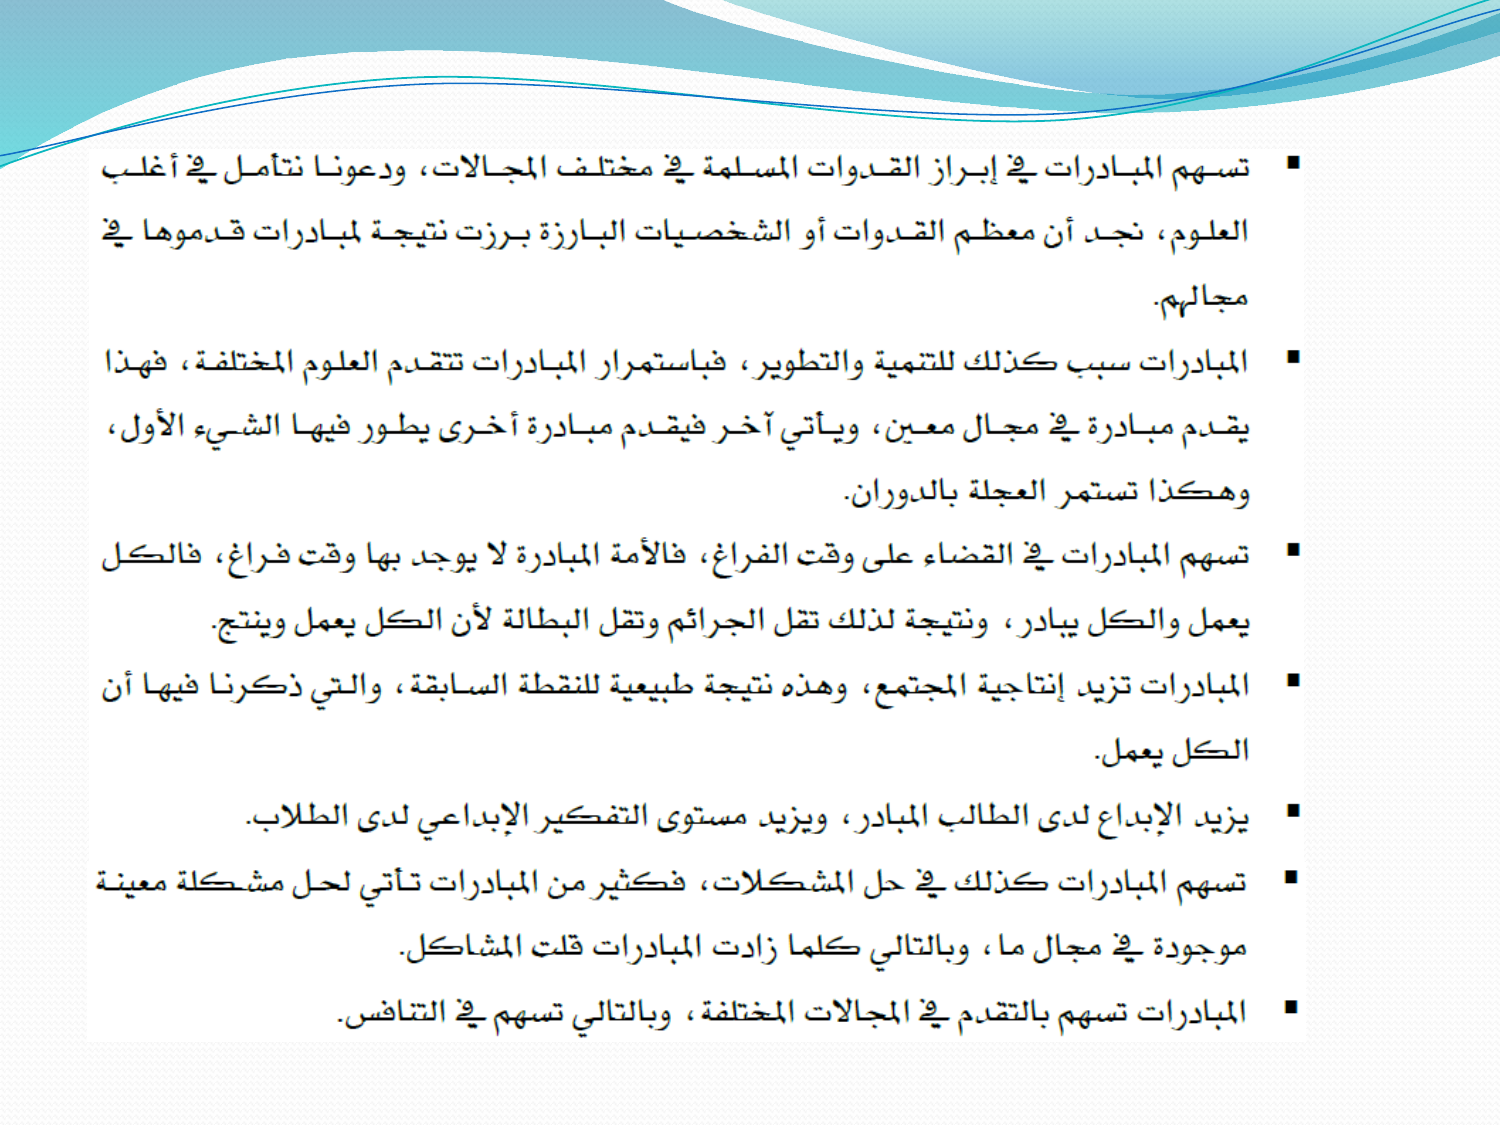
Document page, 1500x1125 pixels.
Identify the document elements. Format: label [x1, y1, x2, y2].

text_box [86, 149, 1306, 1043]
